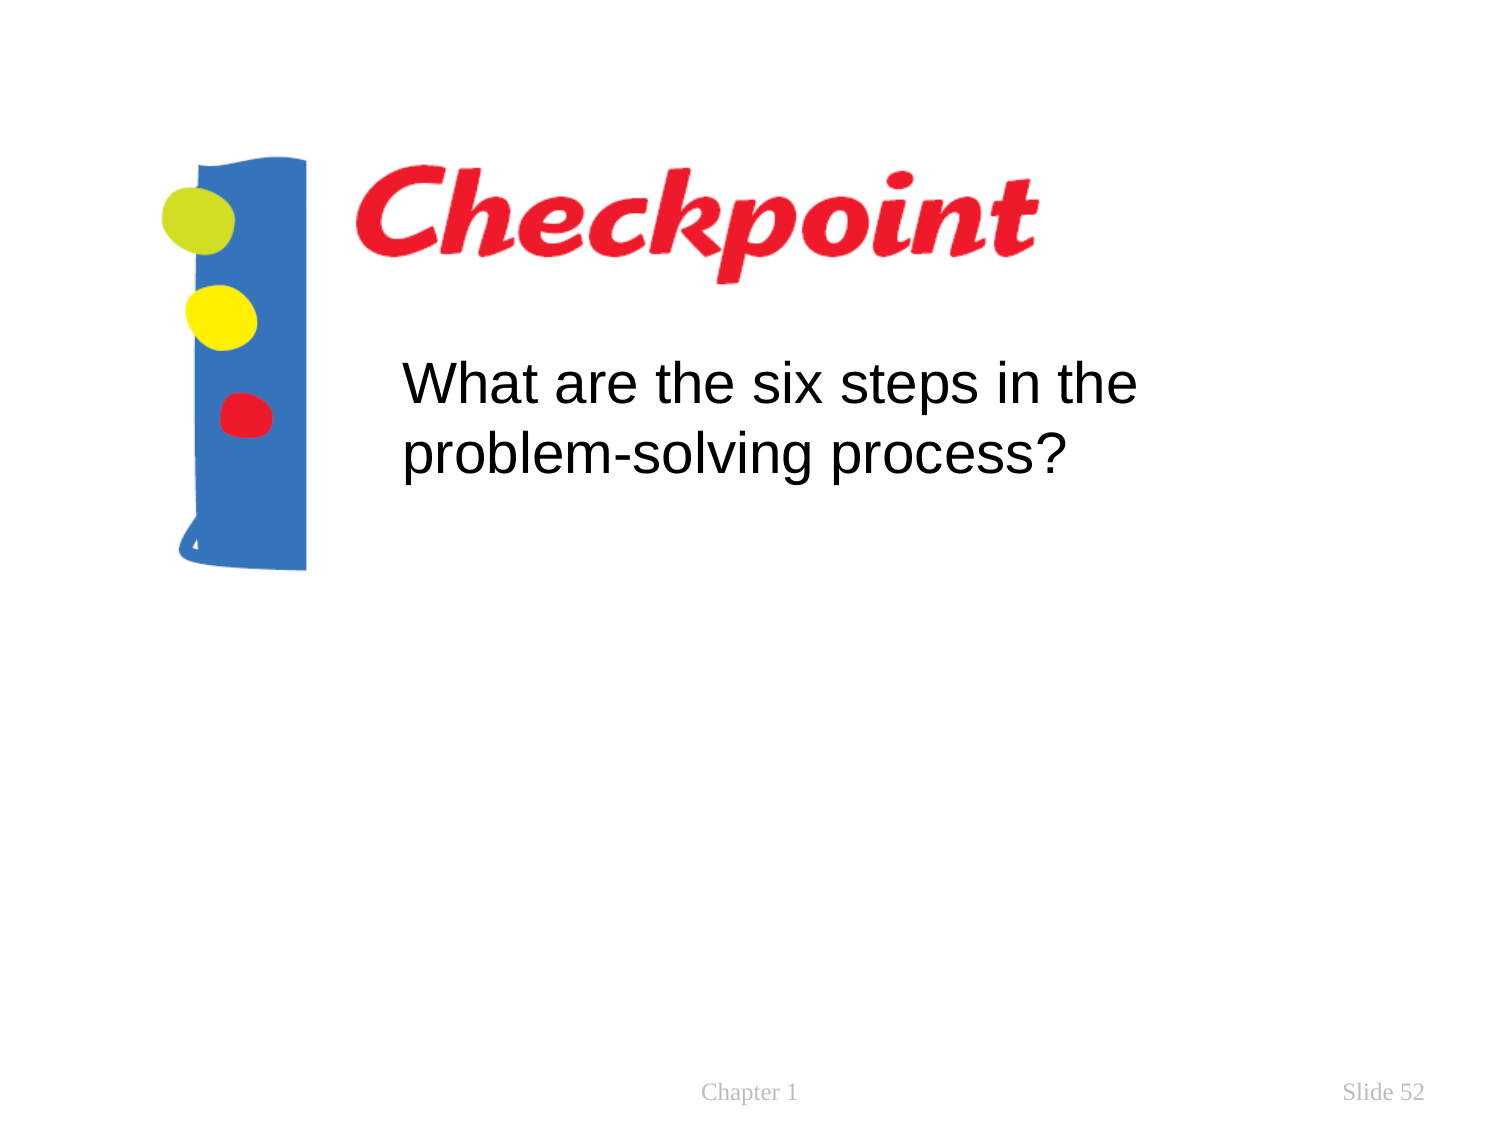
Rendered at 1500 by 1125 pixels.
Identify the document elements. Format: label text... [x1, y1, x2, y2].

picture [149, 137, 307, 588]
slide_number Slide 52 [1299, 1052, 1425, 1113]
footer Chapter 1 [512, 1052, 988, 1113]
picture [324, 149, 1063, 296]
text_box What are the six steps in the problem-solving process? [387, 337, 1350, 493]
